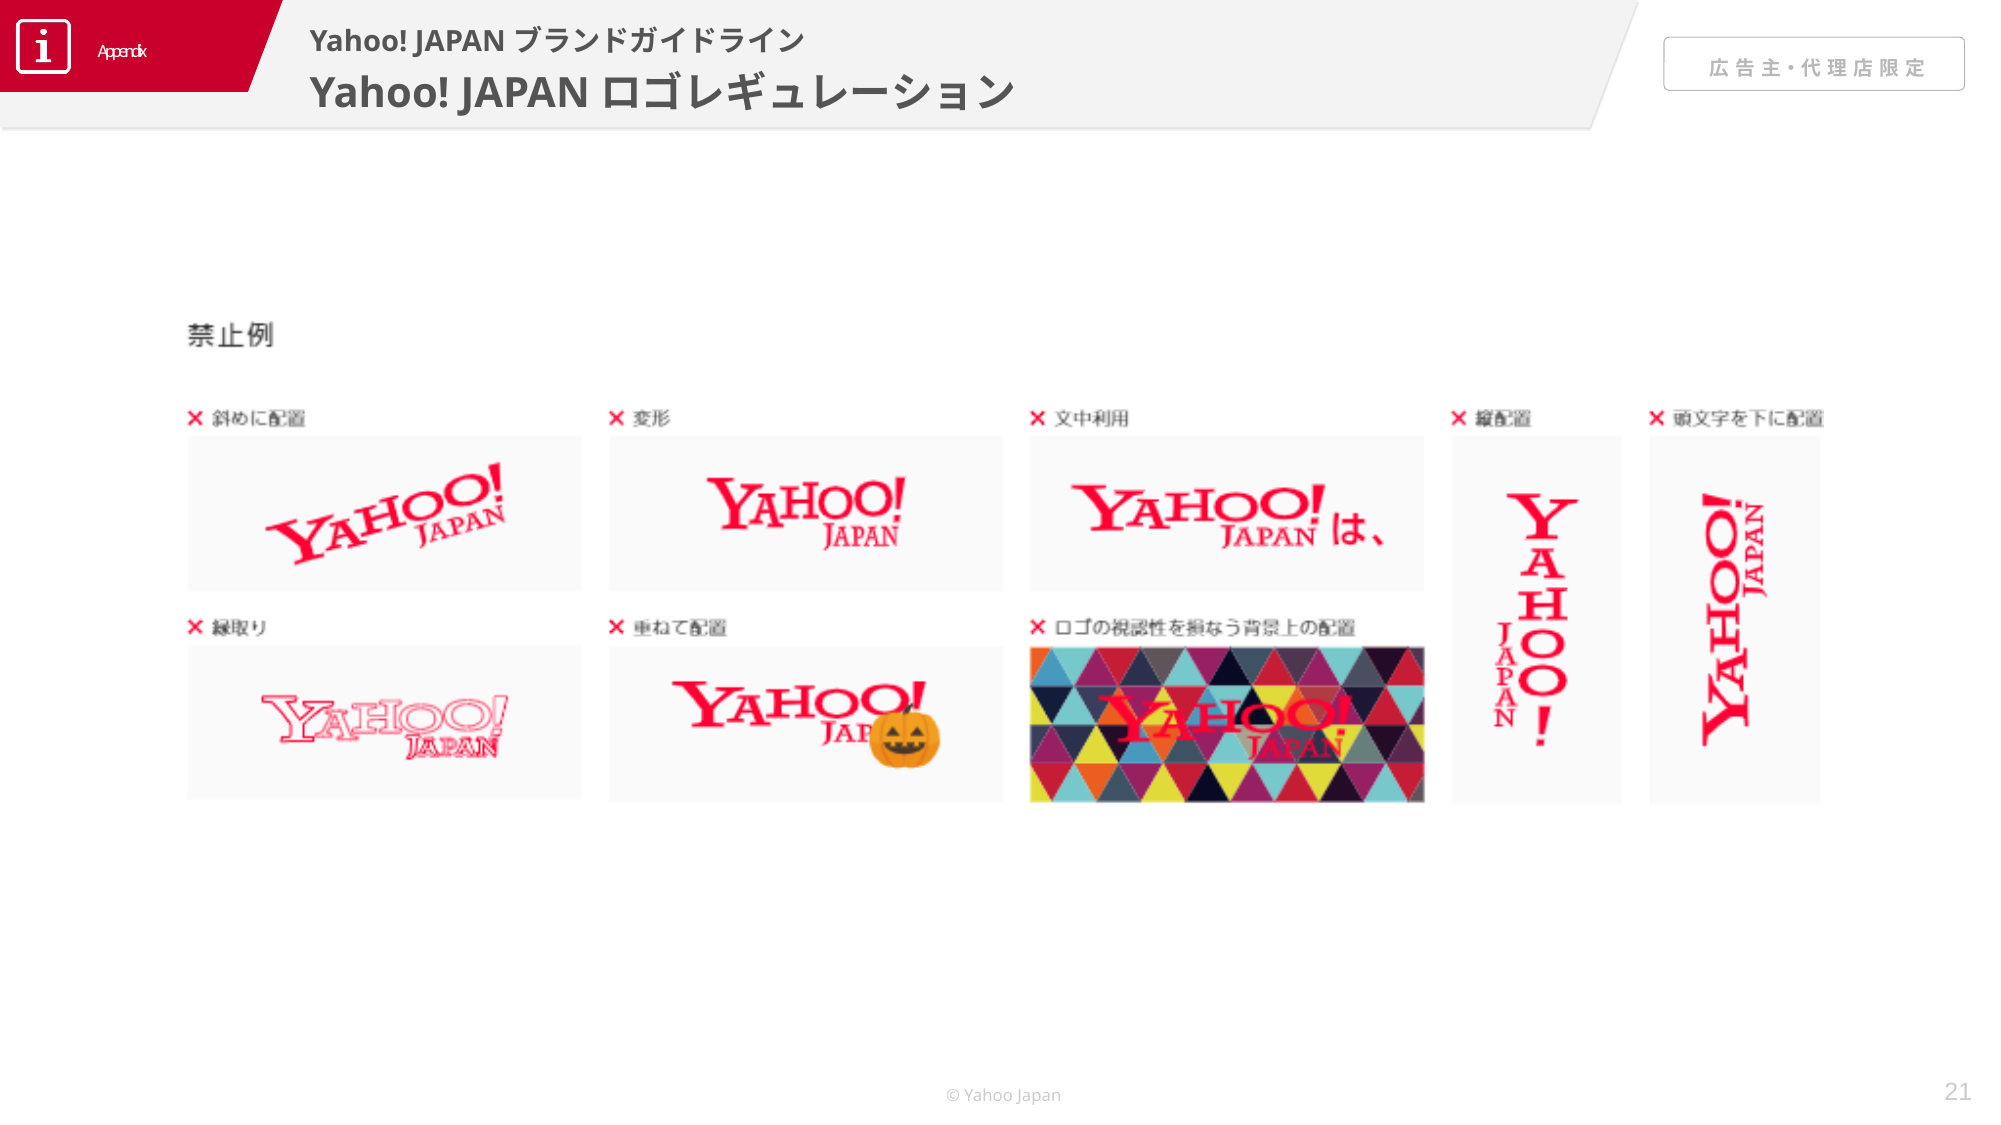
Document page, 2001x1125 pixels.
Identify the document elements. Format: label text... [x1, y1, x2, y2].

text_box Yahoo! JAPANブランドガイドライン Yahoo! JAPANロゴレギュレーション [309, 41, 1645, 97]
list Appendix [97, 13, 240, 81]
picture [7, 11, 79, 78]
picture [176, 314, 1824, 811]
